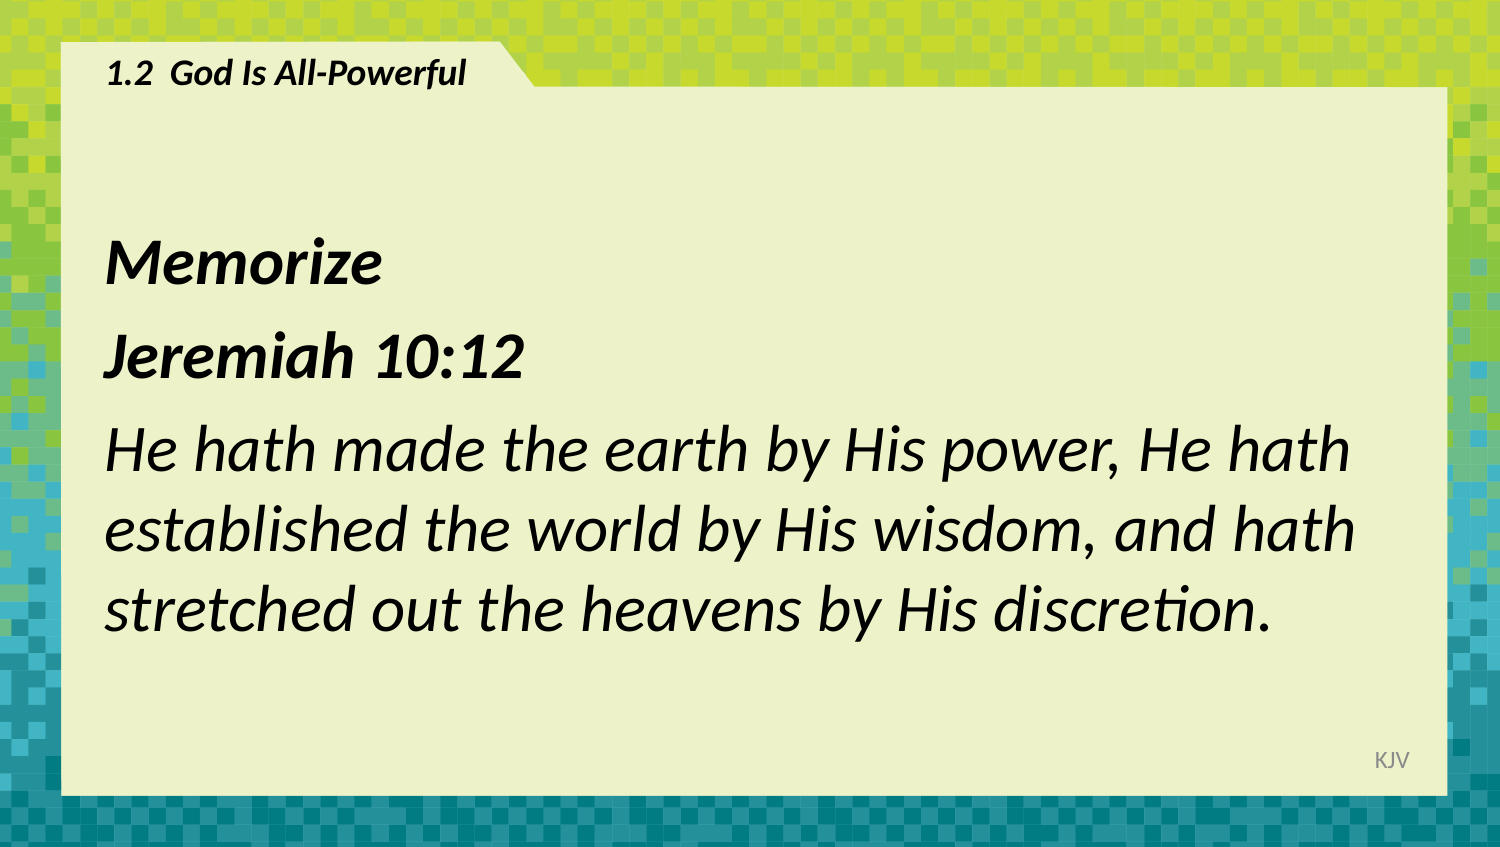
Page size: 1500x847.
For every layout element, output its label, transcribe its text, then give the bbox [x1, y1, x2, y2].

title 1.2 God Is All-Powerful [89, 33, 1420, 108]
list Memorize Jeremiah 10:12 He hath made the earth by His power, He hath established the world by His wisdom, and hath stretched out the heavens by His discretion. [89, 141, 1403, 722]
picture [0, 0, 1500, 847]
footer KJV [950, 736, 1425, 782]
